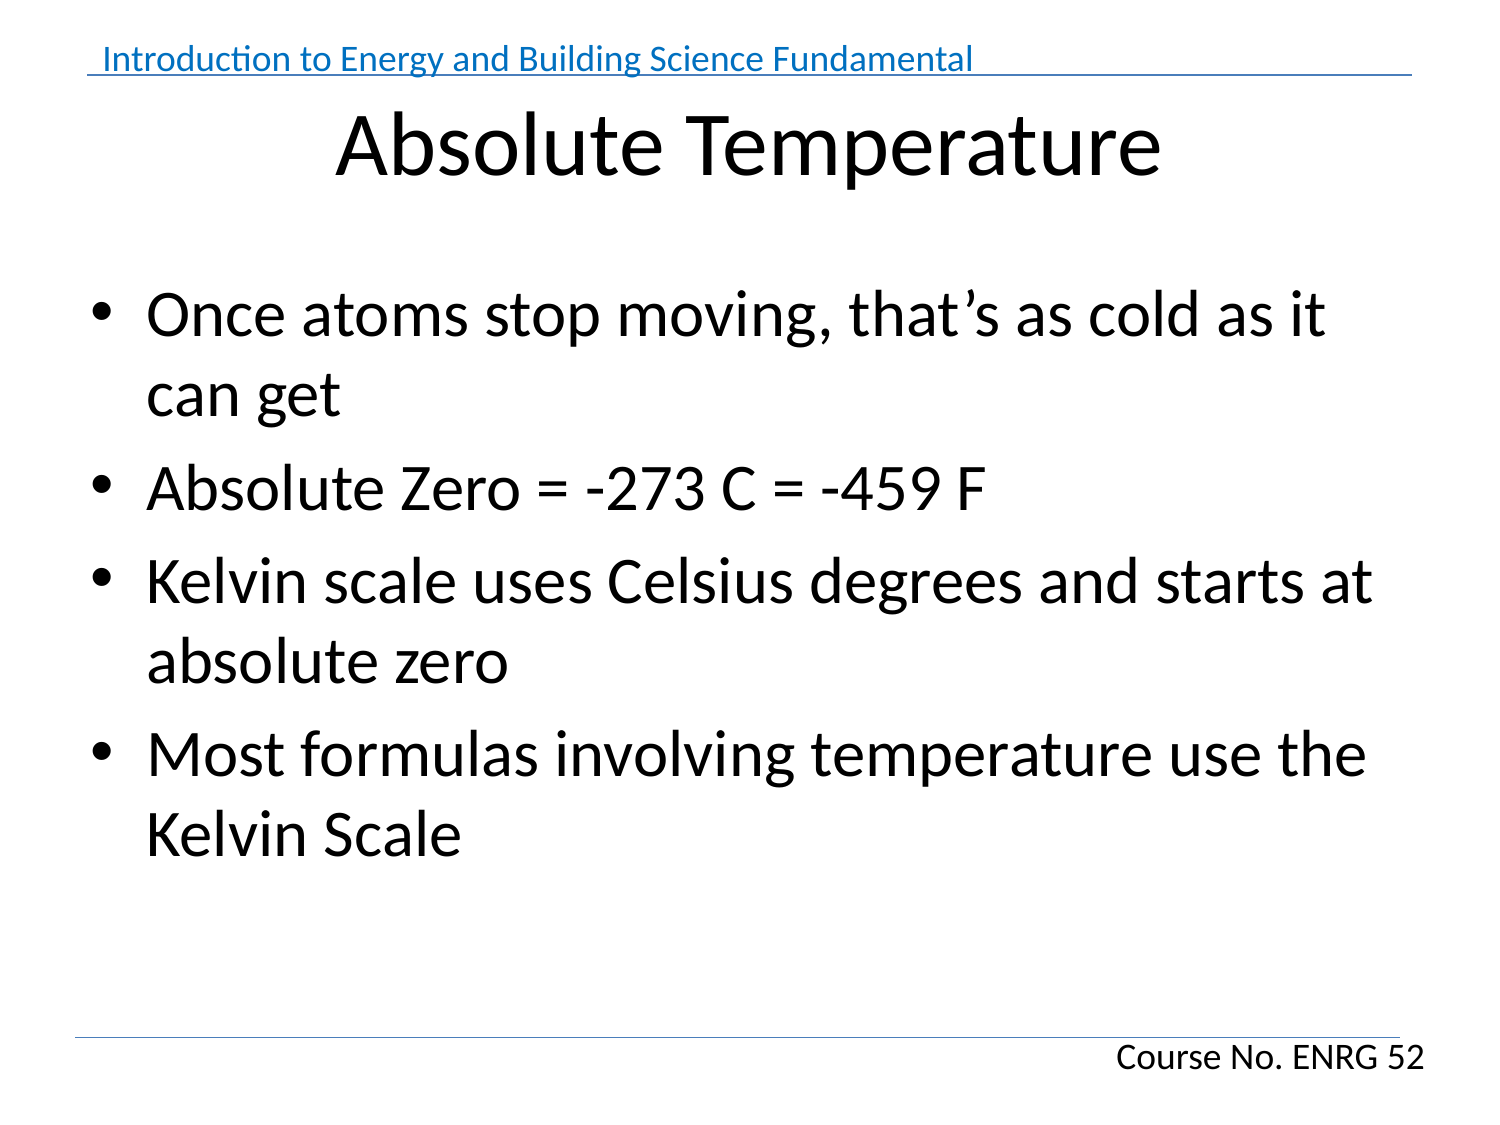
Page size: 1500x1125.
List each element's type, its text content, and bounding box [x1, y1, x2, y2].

list Once atoms stop moving, that’s as cold as it can get Absolute Zero = -273 C = -459 F Kelvin scale uses Celsius degrees and starts at absolute zero Most formulas involving temperature use the Kelvin Scale [75, 262, 1425, 1005]
title Absolute Temperature [75, 45, 1425, 233]
